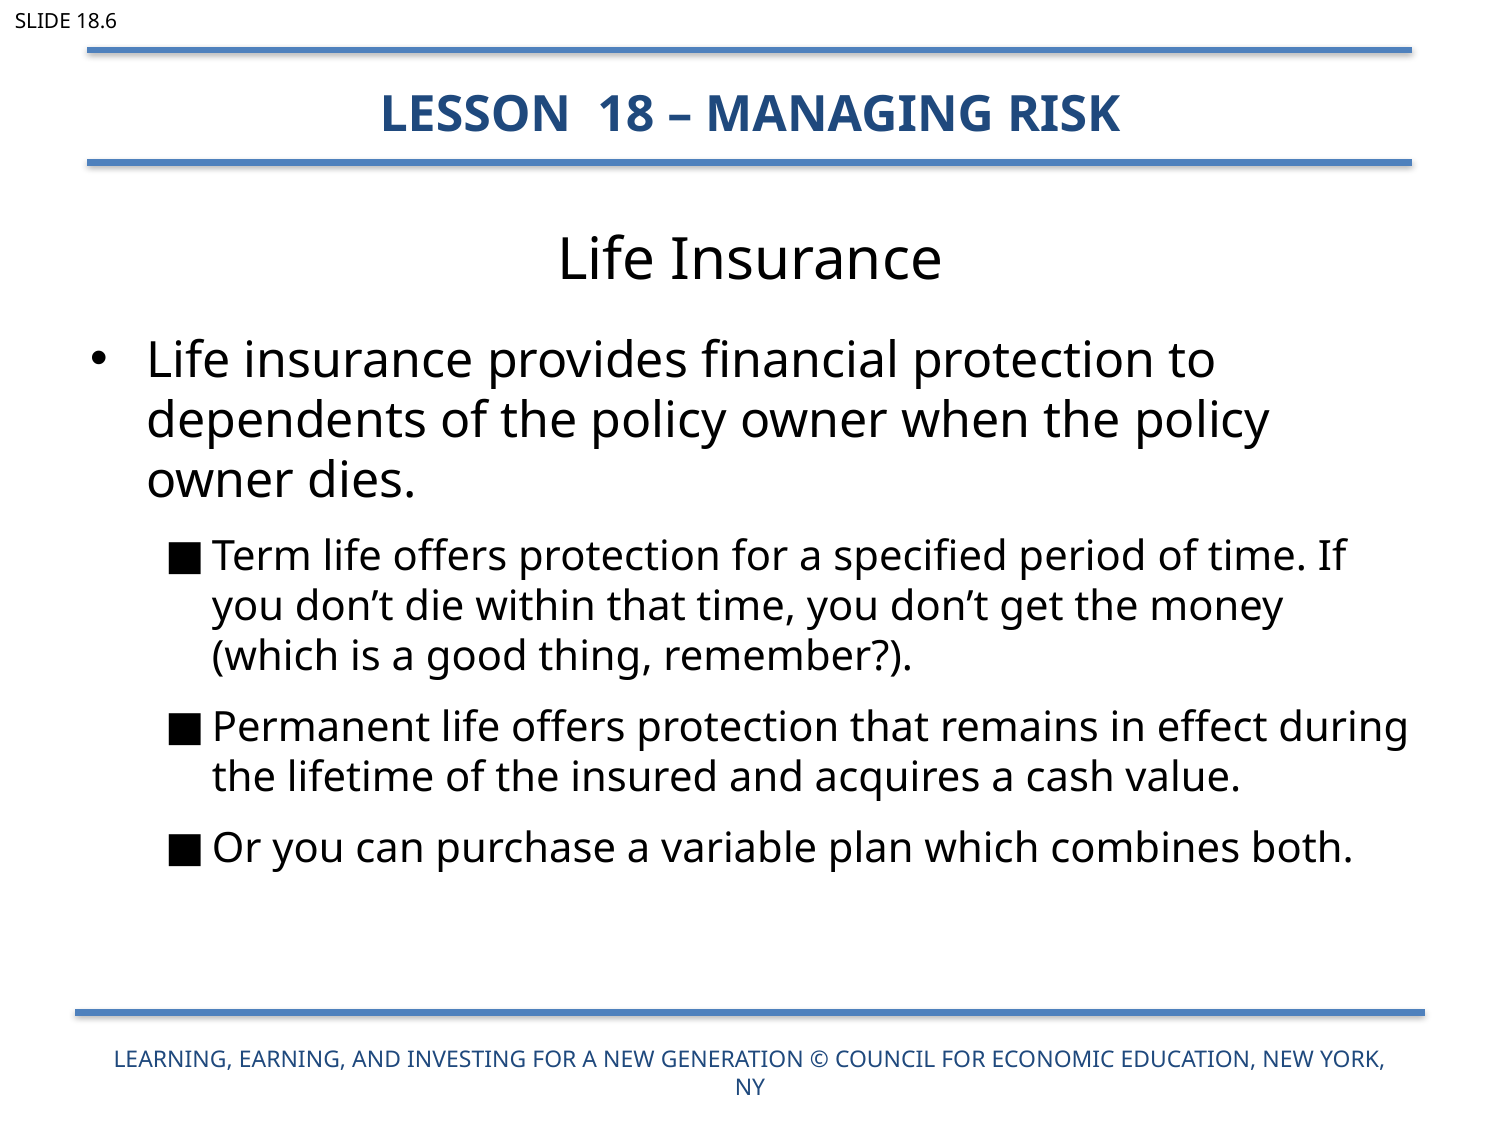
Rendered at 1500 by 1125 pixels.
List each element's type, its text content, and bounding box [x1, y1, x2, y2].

list Life insurance provides financial protection to dependents of the policy owner when the policy owner dies. Term life offers protection for a specified period of time. If you don’t die within that time, you don’t get the money (which is a good thing, remember?). Permanent life offers protection that remains in effect during the lifetime of the insured and acquires a cash value. Or you can purchase a variable plan which combines both. [75, 320, 1425, 1000]
text_box Slide 18.6 [0, 0, 213, 40]
text_box Lesson 18 – Managing Risk [125, 74, 1375, 149]
title Life Insurance [75, 162, 1425, 320]
